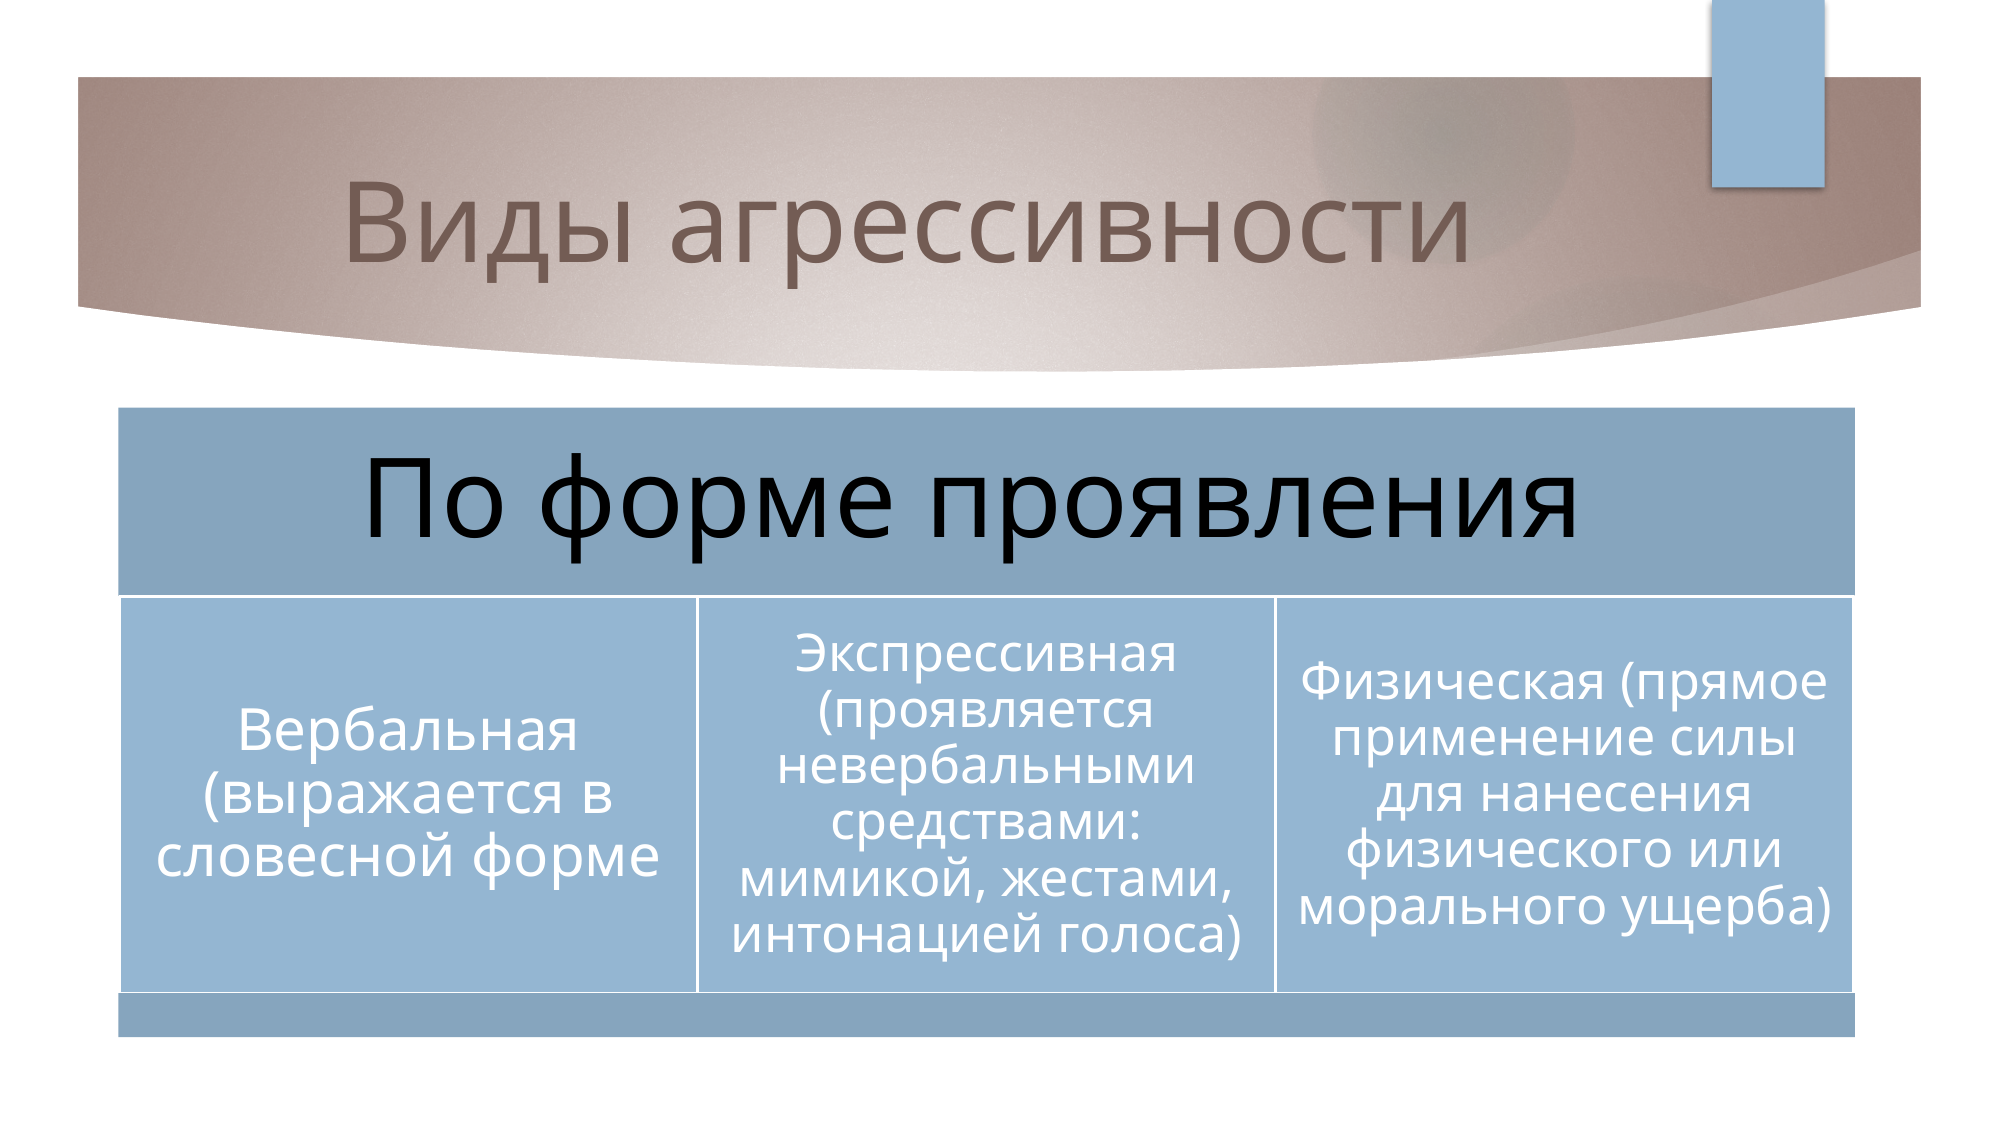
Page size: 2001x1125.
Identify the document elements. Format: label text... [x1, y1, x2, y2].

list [118, 407, 1856, 1038]
title Виды агрессивности [189, 159, 1627, 276]
